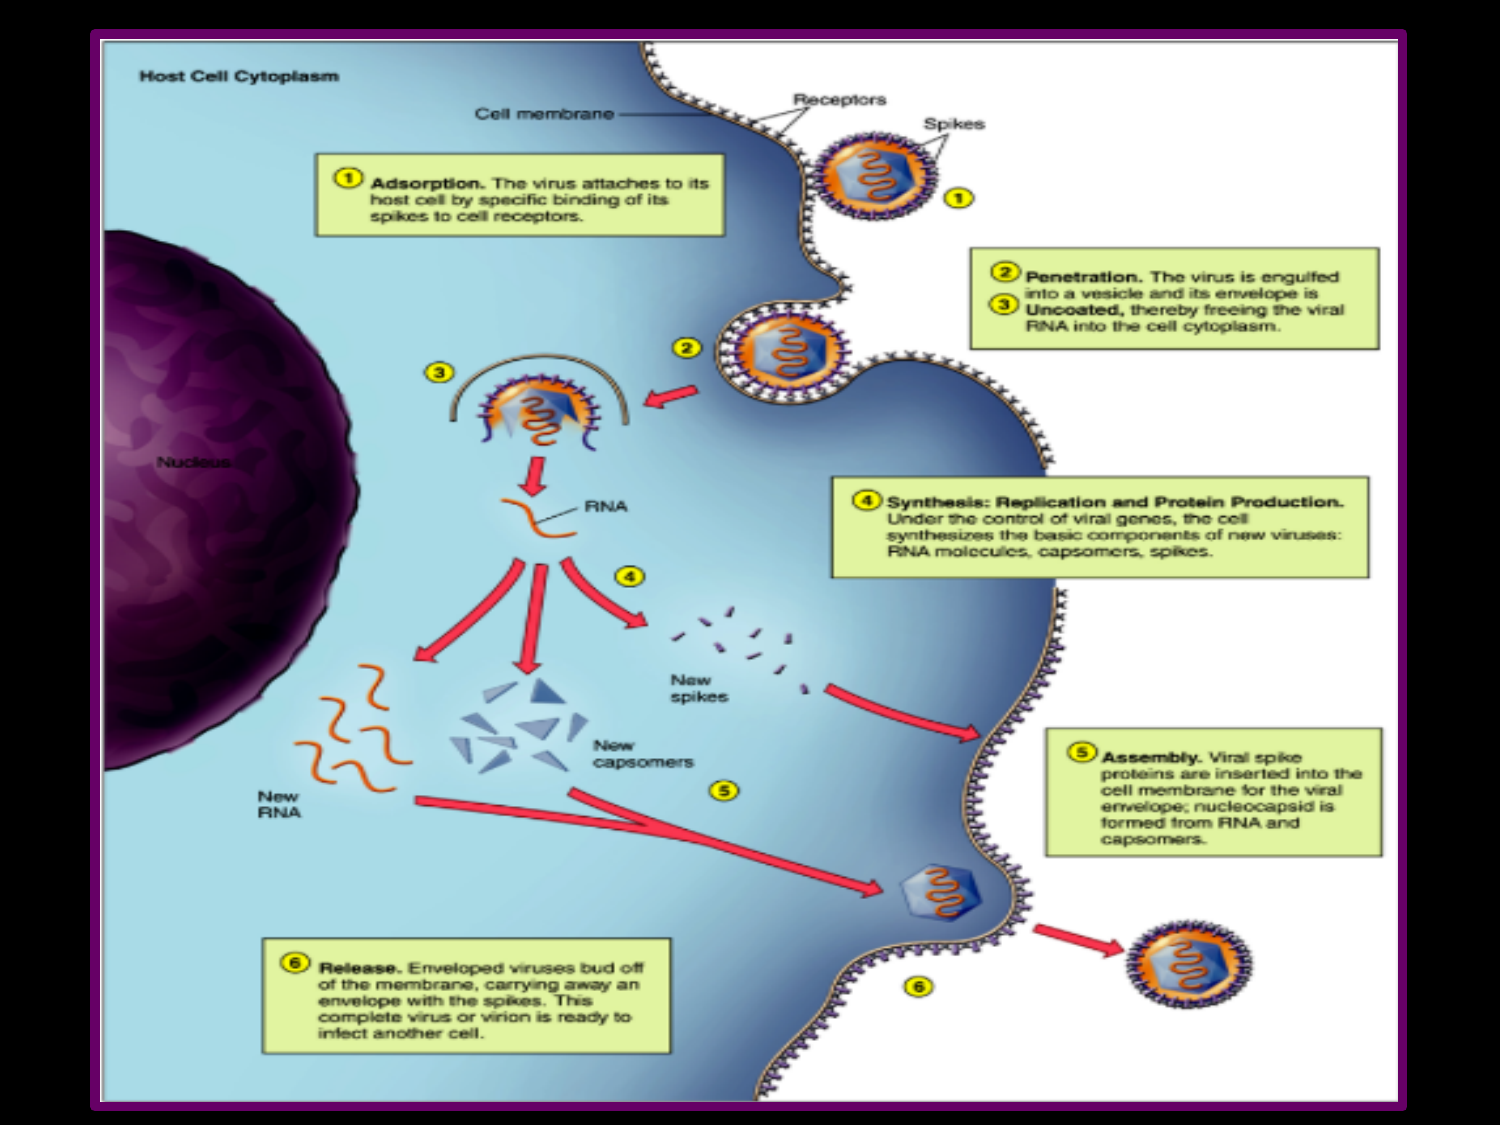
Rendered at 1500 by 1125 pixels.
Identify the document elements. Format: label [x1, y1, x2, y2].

list [99, 38, 1399, 1103]
